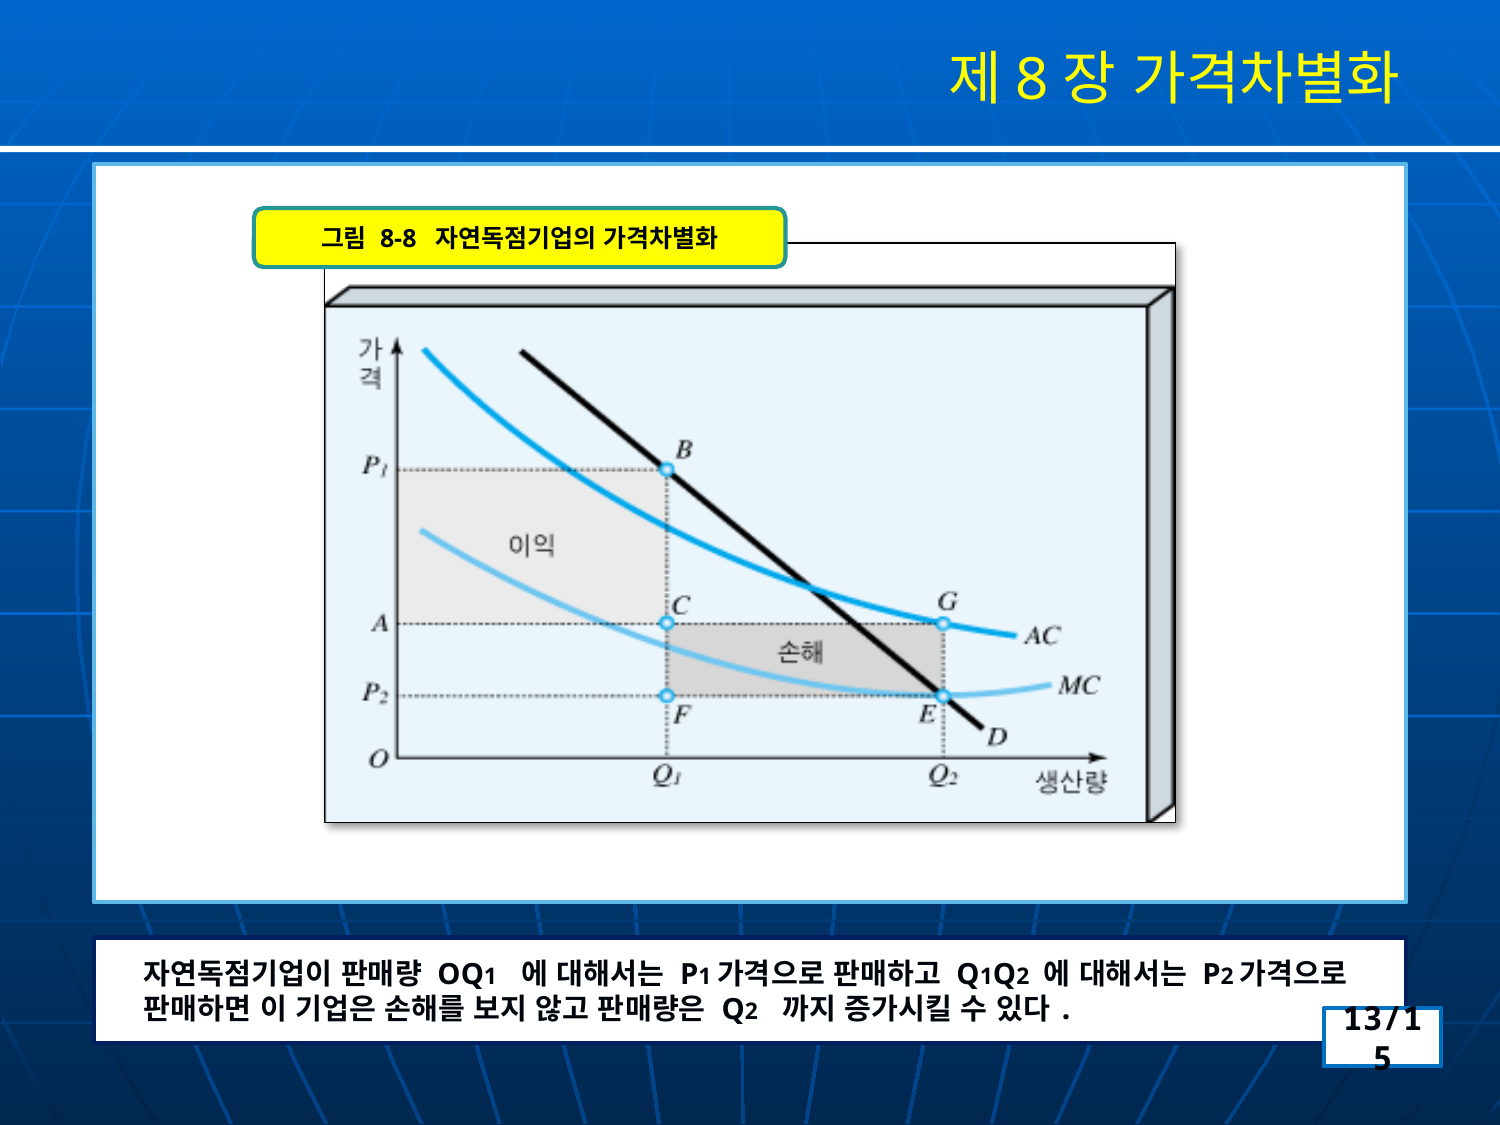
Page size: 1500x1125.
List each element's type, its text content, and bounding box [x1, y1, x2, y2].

text_box 제8장 가격차별화 [933, 34, 1416, 119]
picture [324, 243, 1176, 823]
text_box 13/15 [1322, 1006, 1443, 1068]
text_box 그림 8-8 자연독점기업의 가격차별화 [251, 205, 788, 270]
text_box 자연독점기업이 판매량 OQ1 에 대해서는 P1가격으로 판매하고 Q1Q2 에 대해서는 P2가격으로 판매하면 이 기업은 손해를 보지 않고 판매량은 Q2 까지 증가시킬 수 있다. [92, 935, 1408, 1045]
text_box [92, 162, 1408, 904]
